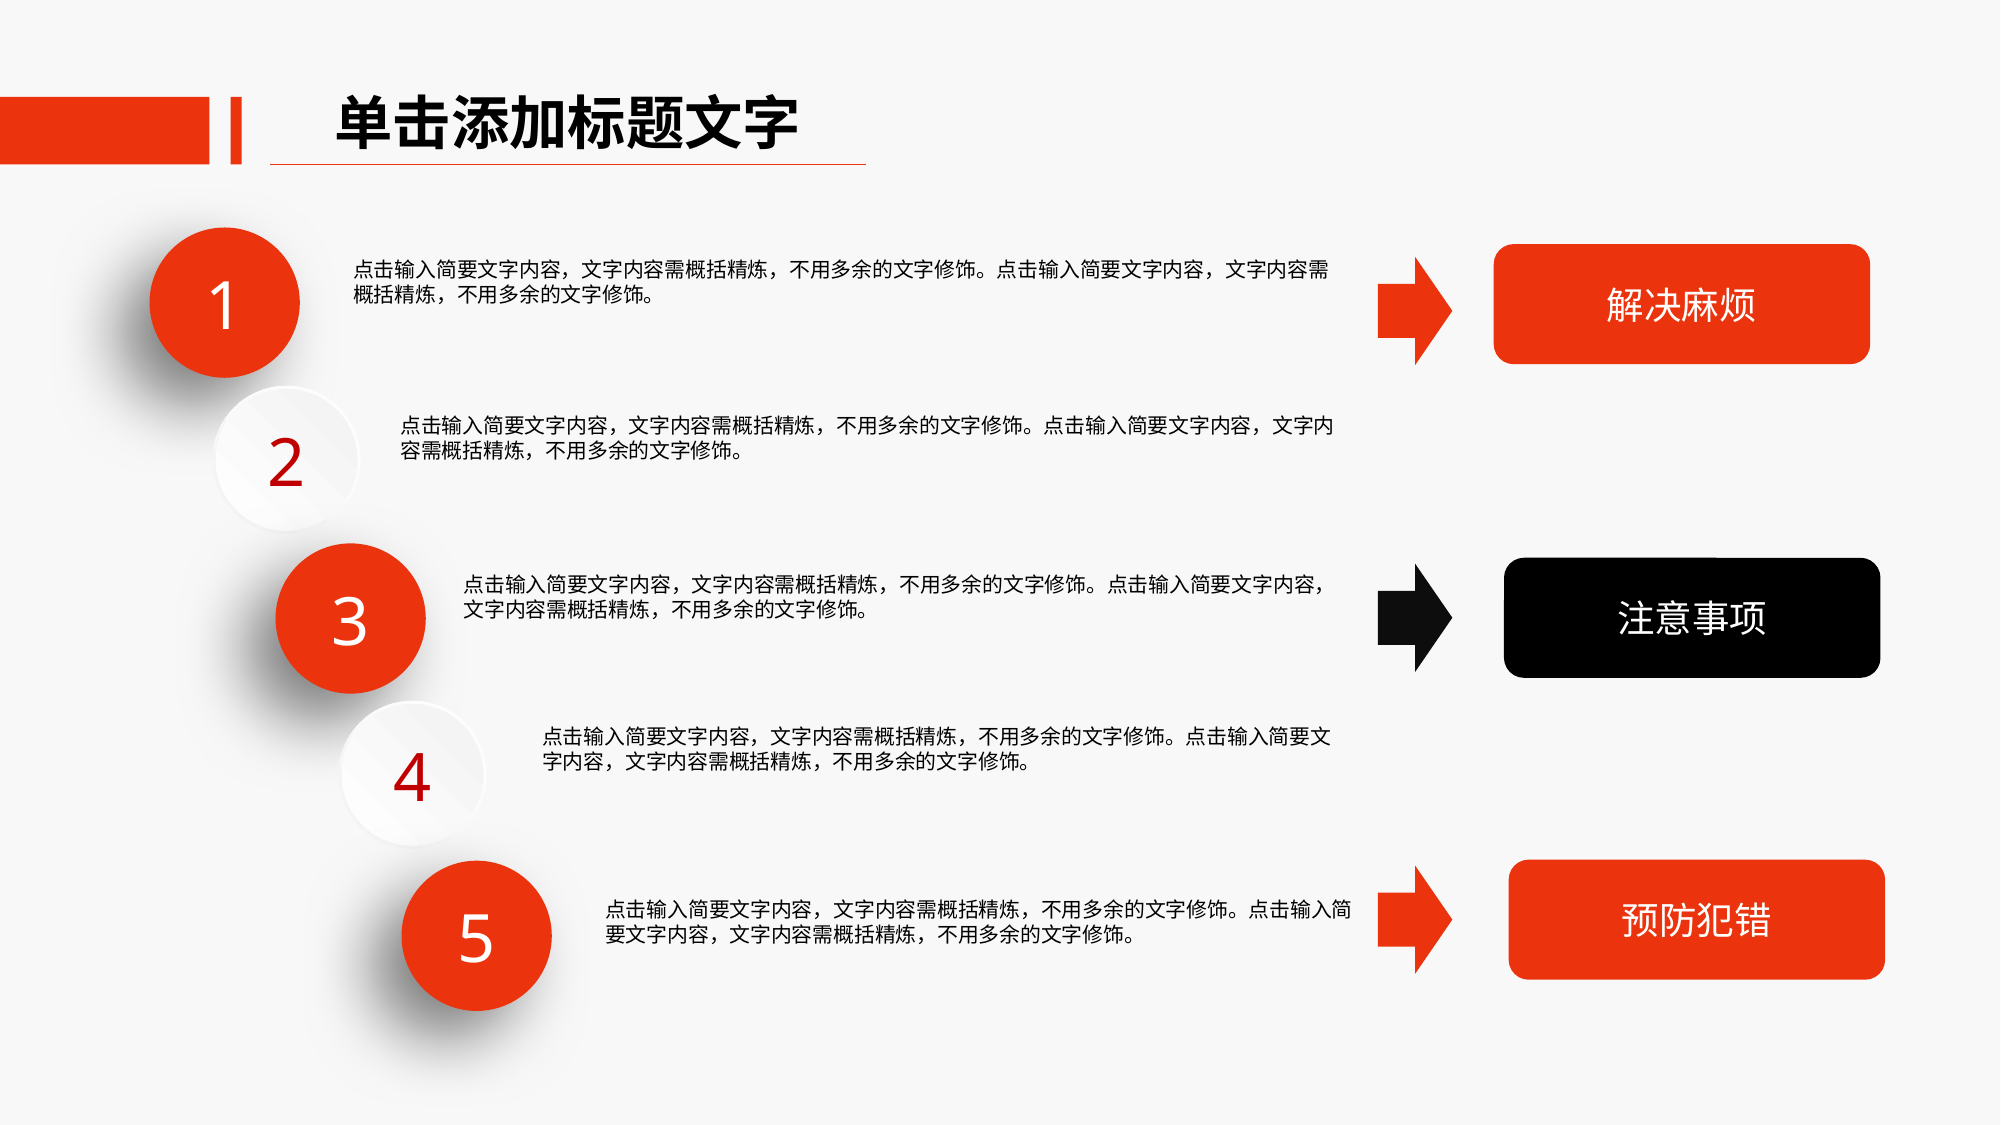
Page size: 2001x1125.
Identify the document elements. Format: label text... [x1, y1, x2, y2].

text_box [1503, 557, 1881, 678]
text_box [230, 96, 243, 165]
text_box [1493, 244, 1871, 365]
text_box 5 [400, 859, 553, 1012]
text_box [1377, 256, 1453, 365]
text_box 单击添加标题文字 [320, 78, 816, 164]
text_box 点击输入简要文字内容，文字内容需概括精炼，不用多余的文字修饰。点击输入简要文字内容，文字内容需概括精炼，不用多余的文字修饰。 [338, 248, 1363, 314]
text_box [1377, 865, 1453, 974]
text_box 点击输入简要文字内容，文字内容需概括精炼，不用多余的文字修饰。点击输入简要文字内容，文字内容需概括精炼，不用多余的文字修饰。 [527, 716, 1363, 782]
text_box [338, 700, 487, 849]
text_box 1 [148, 226, 301, 379]
text_box 点击输入简要文字内容，文字内容需概括精炼，不用多余的文字修饰。点击输入简要文字内容，文字内容需概括精炼，不用多余的文字修饰。 [385, 405, 1363, 470]
picture [0, 0, 2001, 1125]
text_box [212, 385, 361, 534]
text_box 3 [274, 542, 427, 695]
text_box [1377, 563, 1453, 672]
text_box 点击输入简要文字内容，文字内容需概括精炼，不用多余的文字修饰。点击输入简要文字内容，文字内容需概括精炼，不用多余的文字修饰。 [590, 889, 1378, 955]
text_box 点击输入简要文字内容，文字内容需概括精炼，不用多余的文字修饰。点击输入简要文字内容，文字内容需概括精炼，不用多余的文字修饰。 [448, 563, 1345, 629]
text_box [1508, 859, 1886, 980]
text_box [0, 96, 210, 165]
